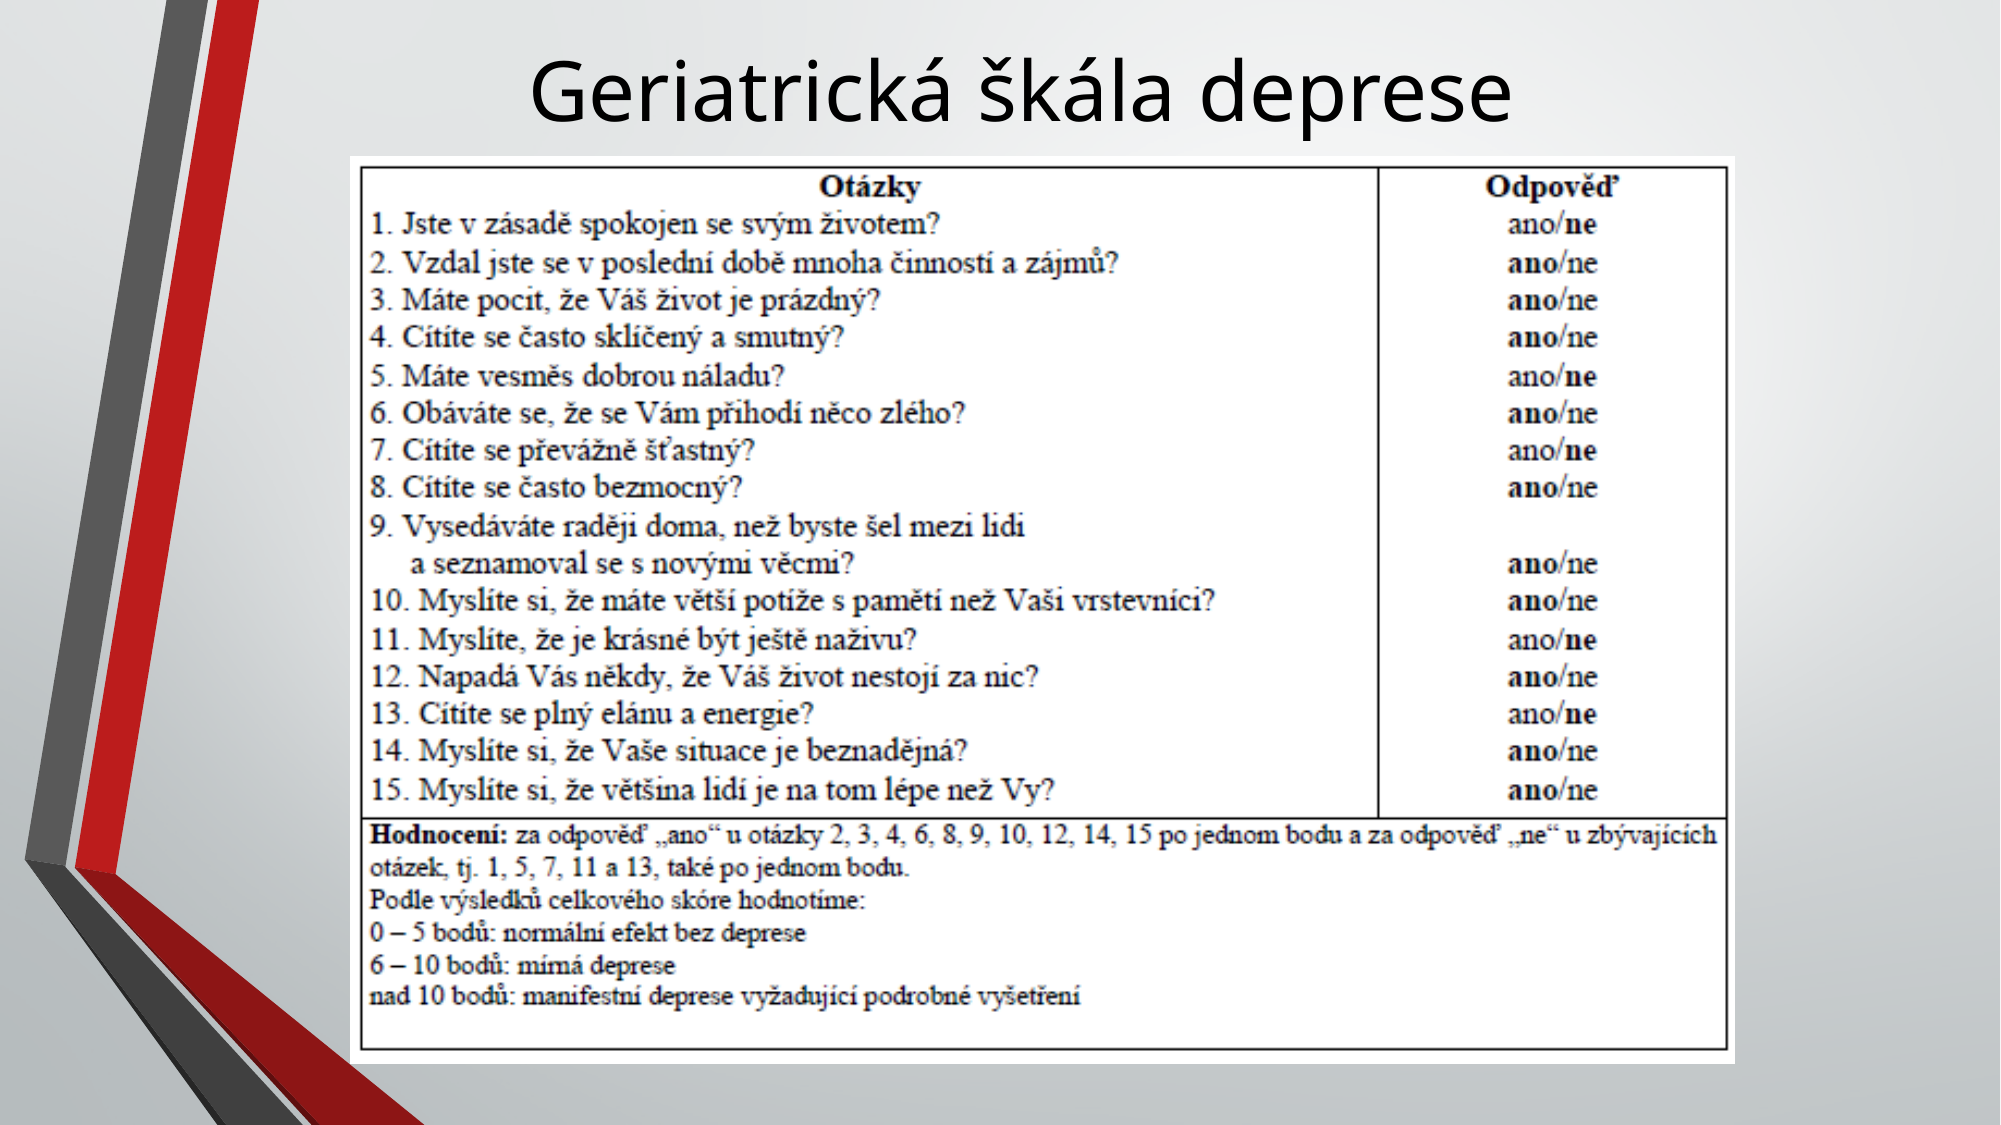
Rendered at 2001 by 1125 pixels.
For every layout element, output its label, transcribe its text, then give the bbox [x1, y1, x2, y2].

title Geriatrická škála deprese [309, 19, 1735, 158]
picture [350, 156, 1735, 1065]
